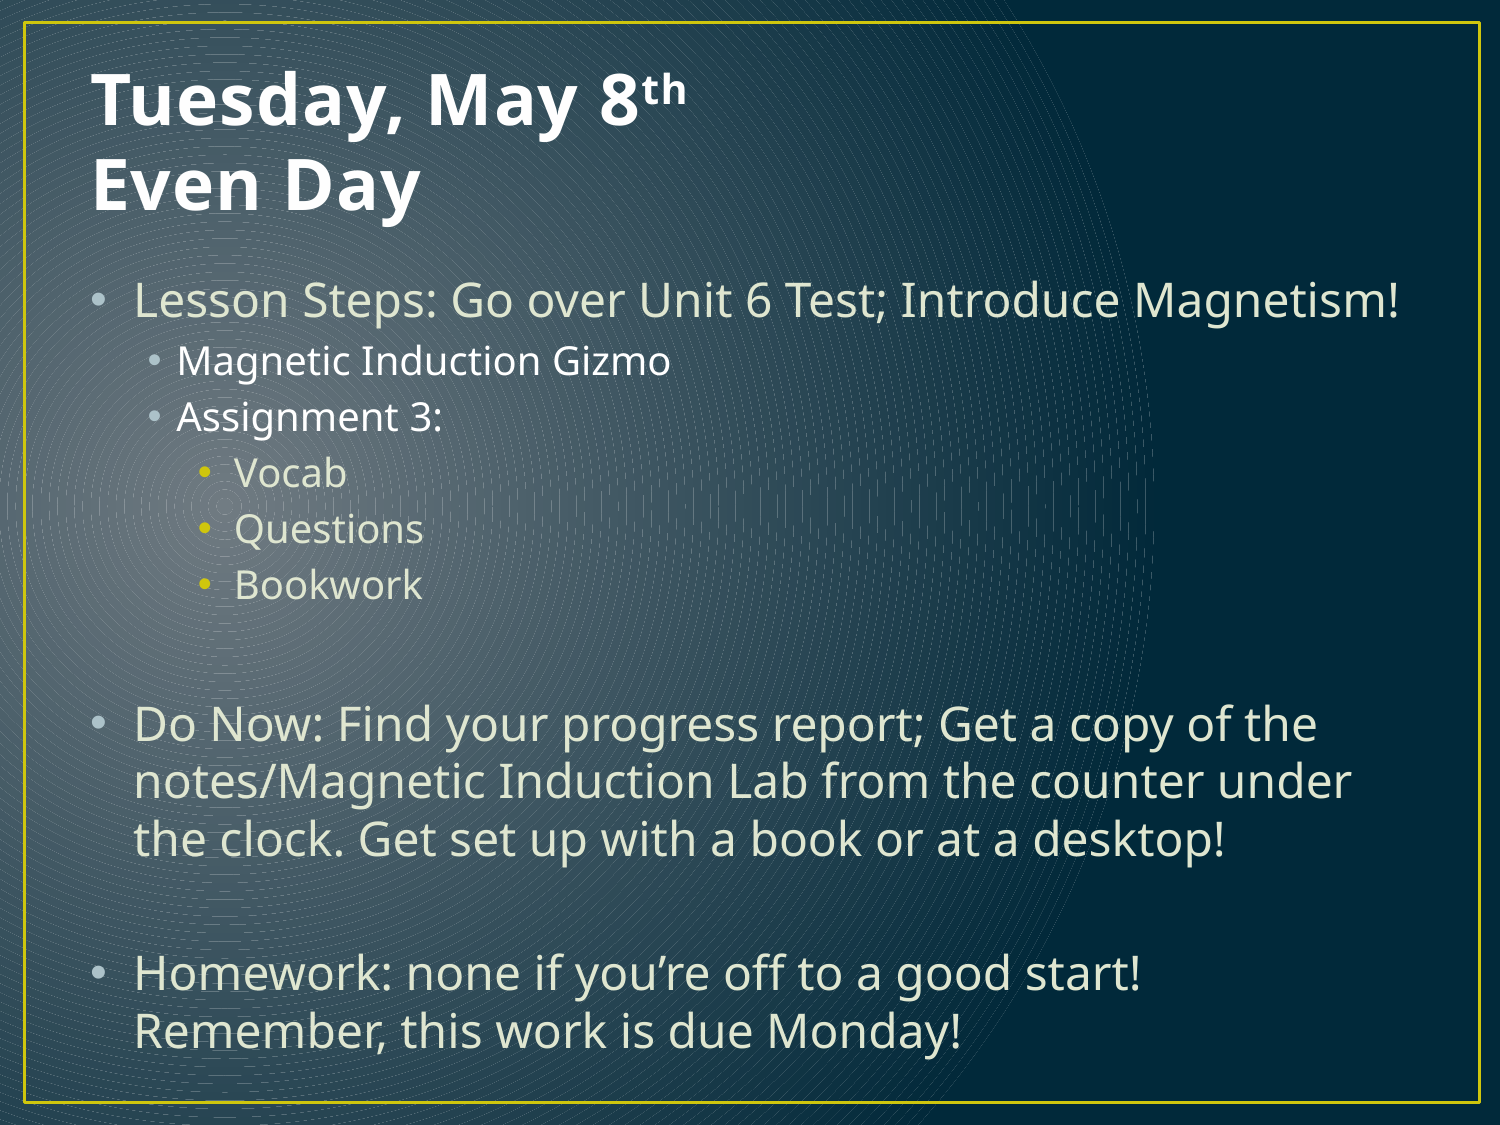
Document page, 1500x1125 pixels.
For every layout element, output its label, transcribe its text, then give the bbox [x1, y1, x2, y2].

title Tuesday, May 8th Even Day [75, 45, 1425, 233]
list Lesson Steps: Go over Unit 6 Test; Introduce Magnetism! Magnetic Induction Gizmo Assignment 3: Vocab Questions Bookwork Do Now: Find your progress report; Get a copy of the notes/Magnetic Induction Lab from the counter under the clock. Get set up with a book or at a desktop! Homework: none if you’re off to a good start! Remember, this work is due Monday! [75, 262, 1425, 1100]
